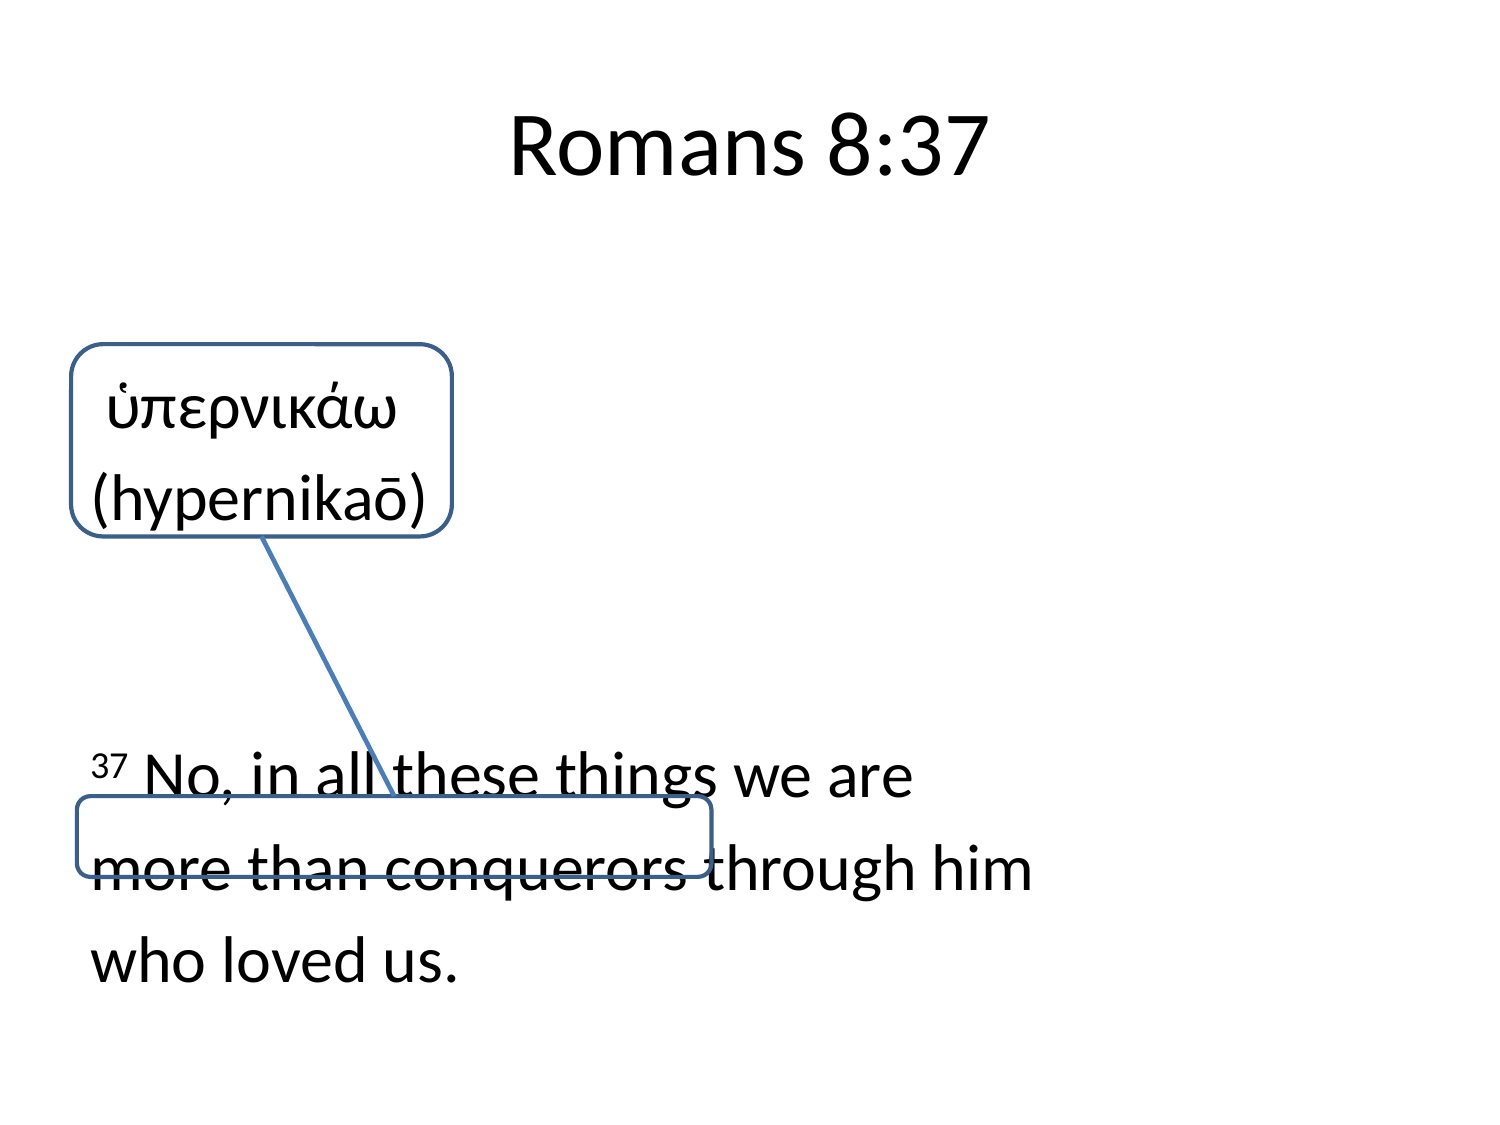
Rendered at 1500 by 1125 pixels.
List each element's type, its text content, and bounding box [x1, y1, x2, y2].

list ὑπερνικάω (hypernikaō) 37 No, in all these things we are more than conquerors through him who loved us. [75, 262, 1425, 1005]
text_box [74, 794, 714, 880]
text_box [261, 536, 395, 797]
title Romans 8:37 [75, 45, 1425, 233]
text_box [68, 342, 454, 539]
